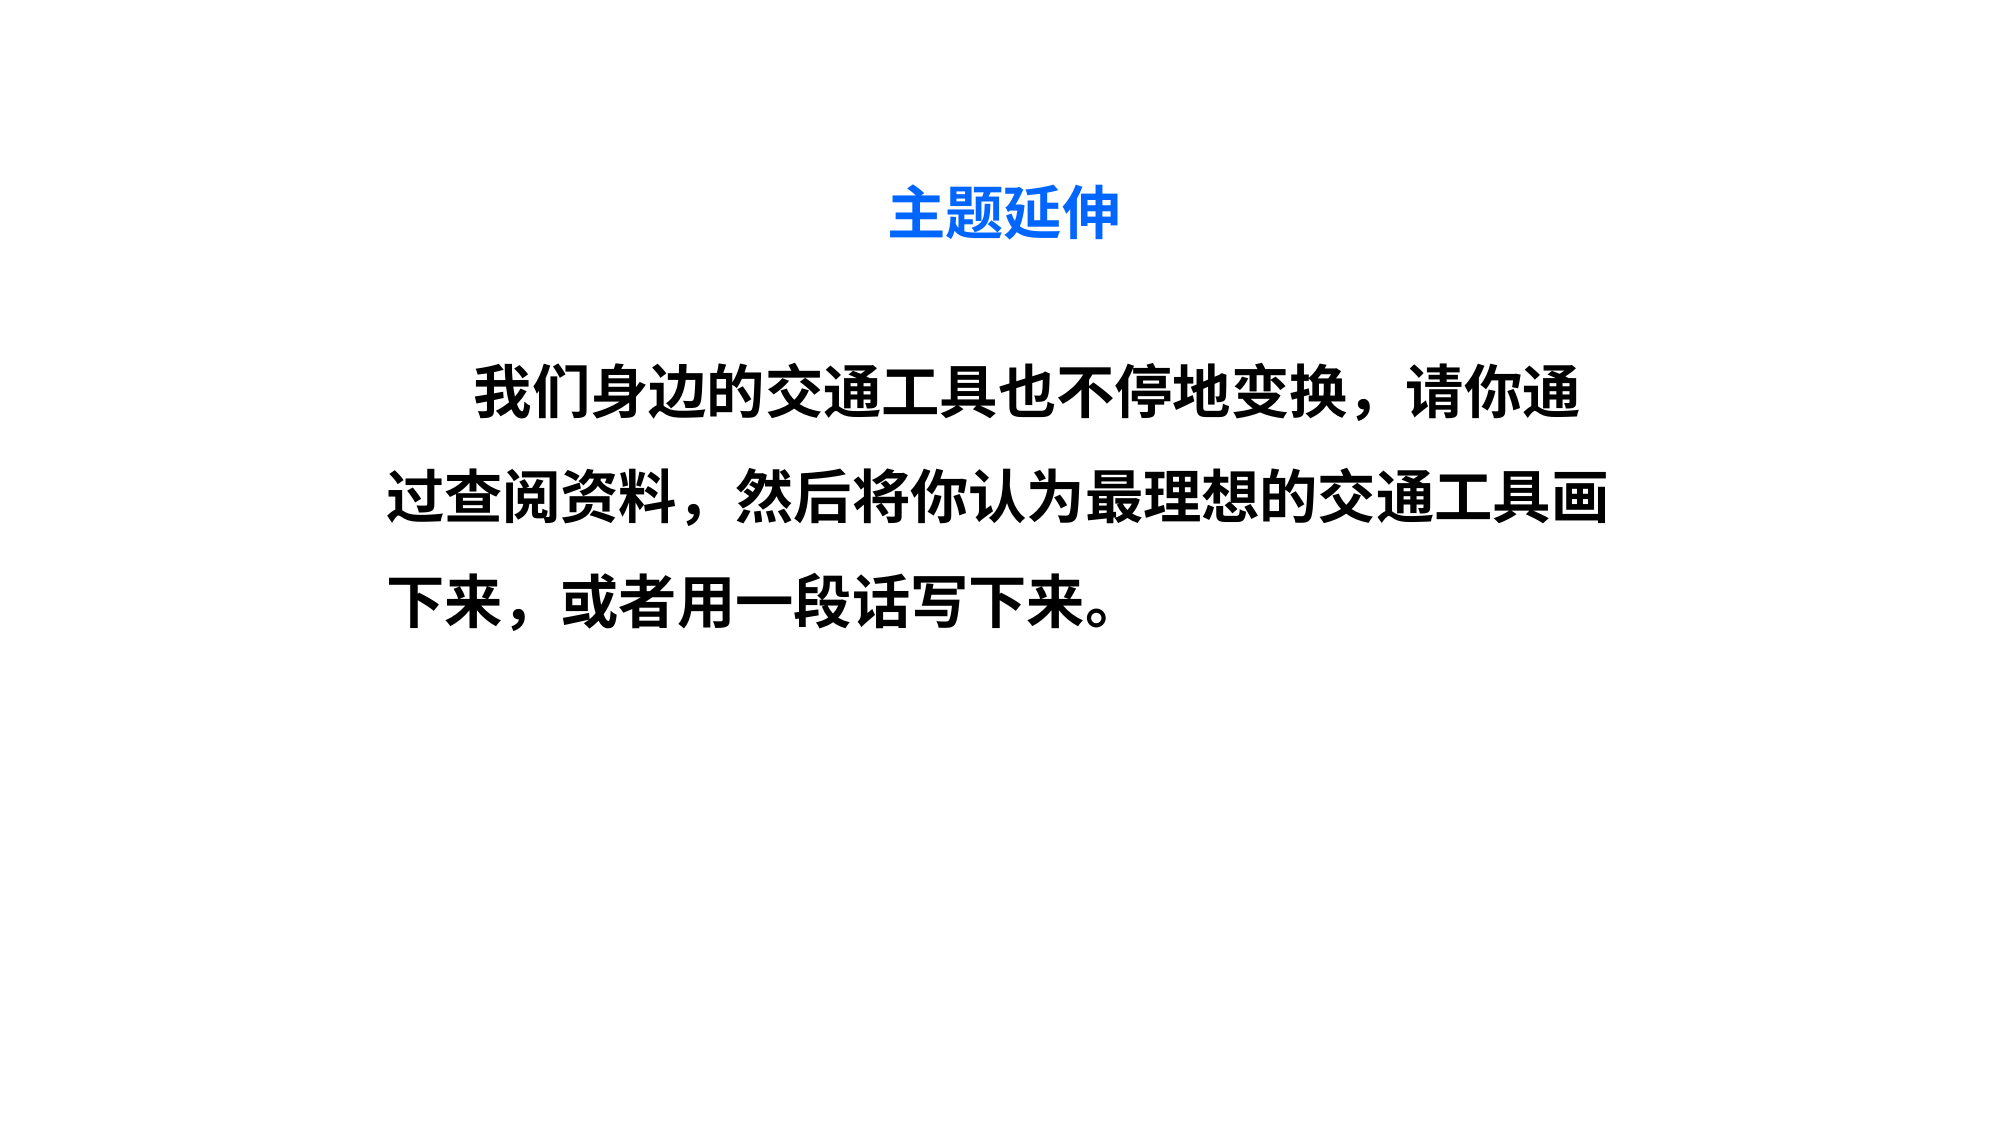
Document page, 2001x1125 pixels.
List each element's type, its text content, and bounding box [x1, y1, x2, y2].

text_box 我们身边的交通工具也不停地变换，请你通过查阅资料，然后将你认为最理想的交通工具画下来，或者用一段话写下来。 [371, 312, 1627, 643]
text_box 主题延伸 [872, 169, 1136, 254]
